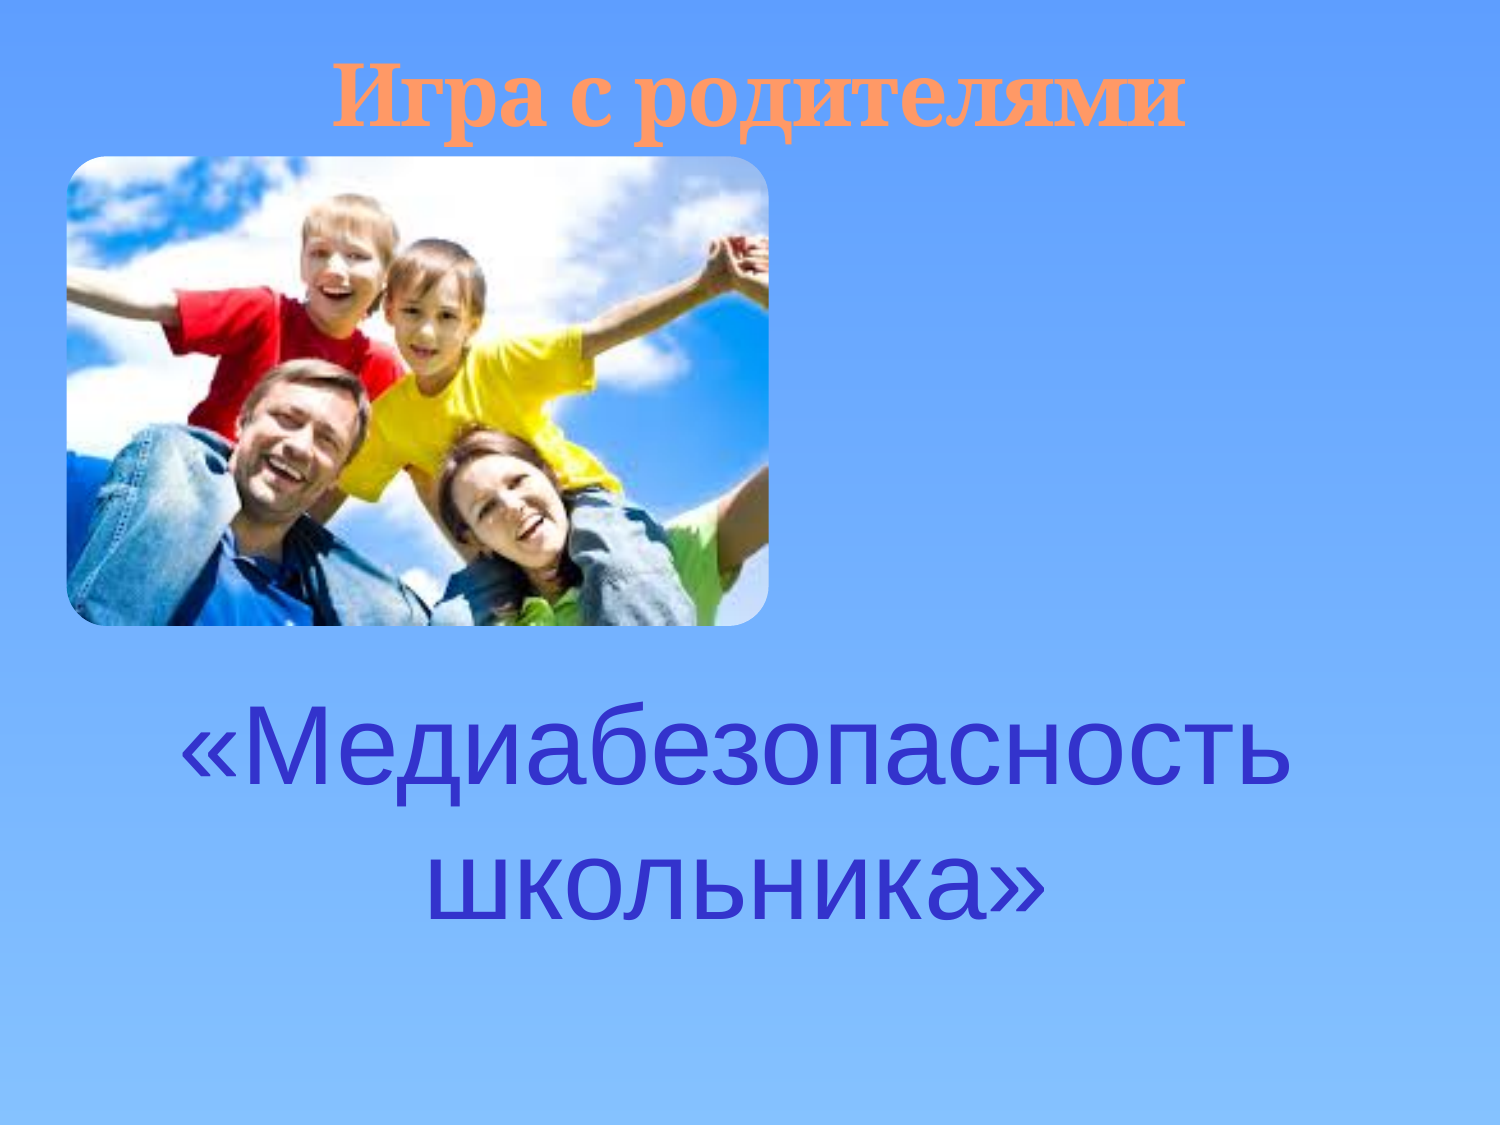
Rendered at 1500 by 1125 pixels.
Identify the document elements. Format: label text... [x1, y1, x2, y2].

picture [66, 156, 769, 626]
title Игра с родителями [94, 0, 1445, 152]
text_box «Медиабезопасность школьника» [164, 664, 1310, 950]
